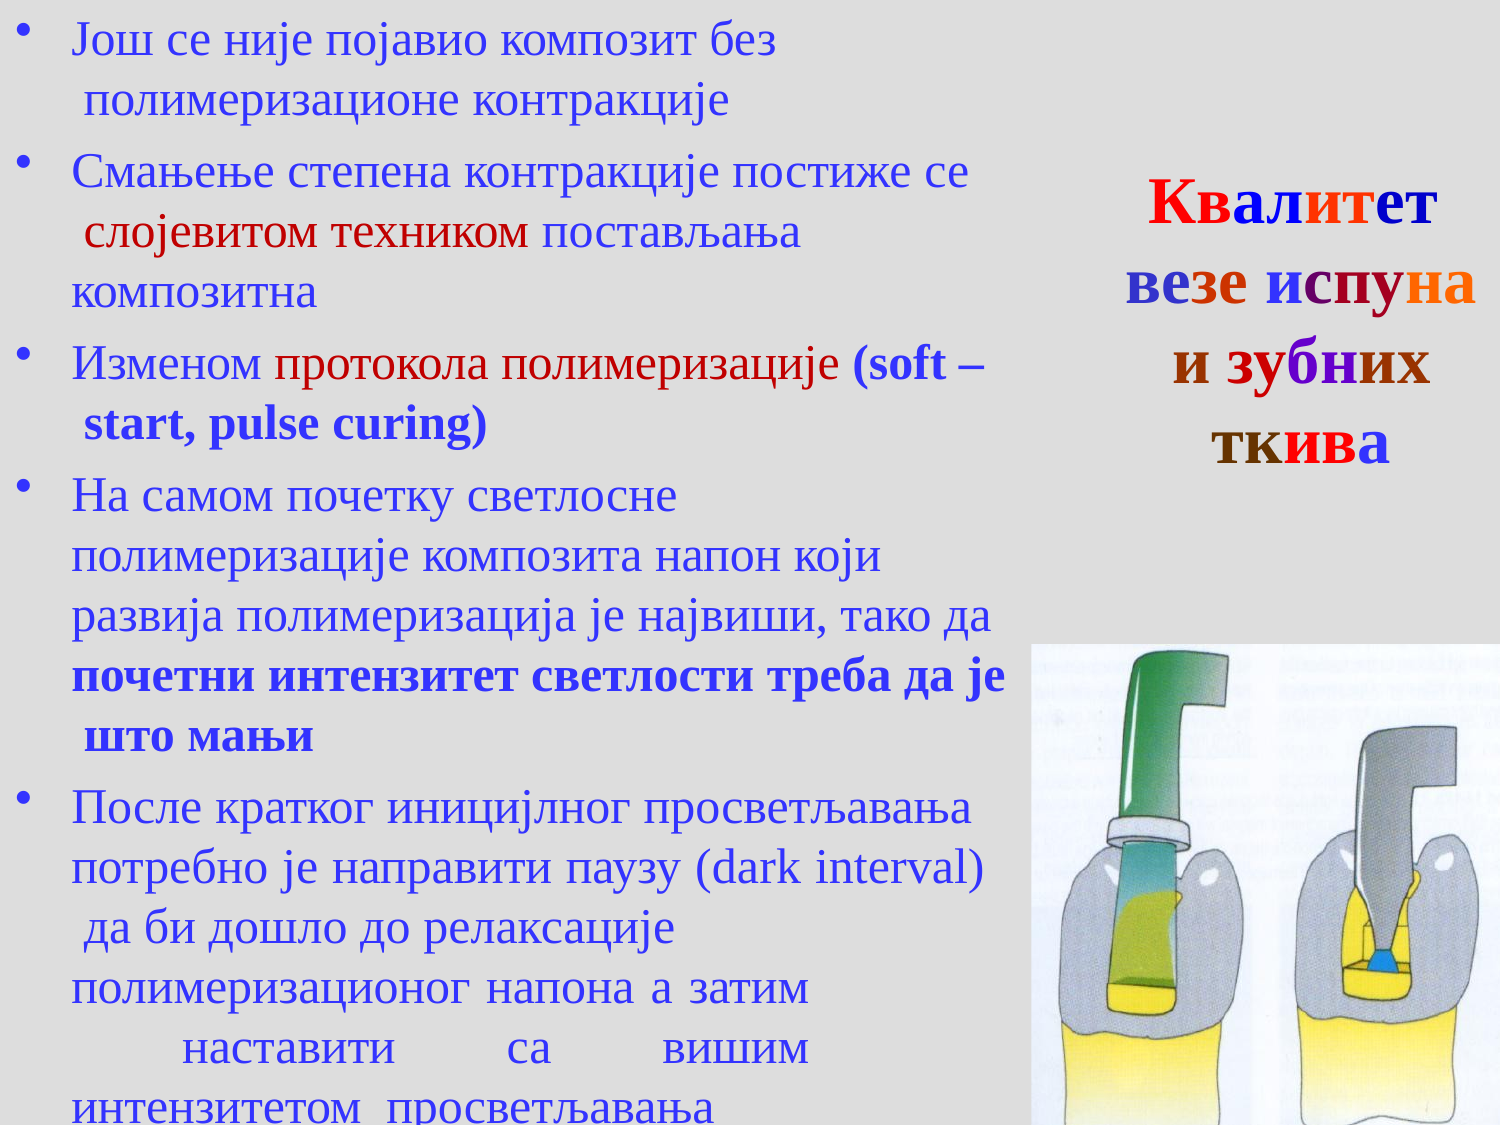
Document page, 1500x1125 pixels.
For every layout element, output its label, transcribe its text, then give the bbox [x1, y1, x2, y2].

text_box Квалитет везе испуна и зубних ткива [1123, 155, 1479, 478]
text_box [1031, 644, 1500, 1125]
text_box Још се није појавио композит без полимеризационе контракције Смањење степена контракције постиже се слојевитом техником постављања композитна Изменом протокола полимеризације (soft – start, pulse curing) На самом почетку светлосне полимеризације композита напон који развија полимеризација је највиши, тако да почетни интензитет светлости треба да је што мањи После кратког иницијлног просветљавања потребно је направити паузу (dark interval) да би дошло до релаксације полимеризационог напона а затим наставити са вишим интензитетом просветљавања [12, 3, 1014, 1125]
